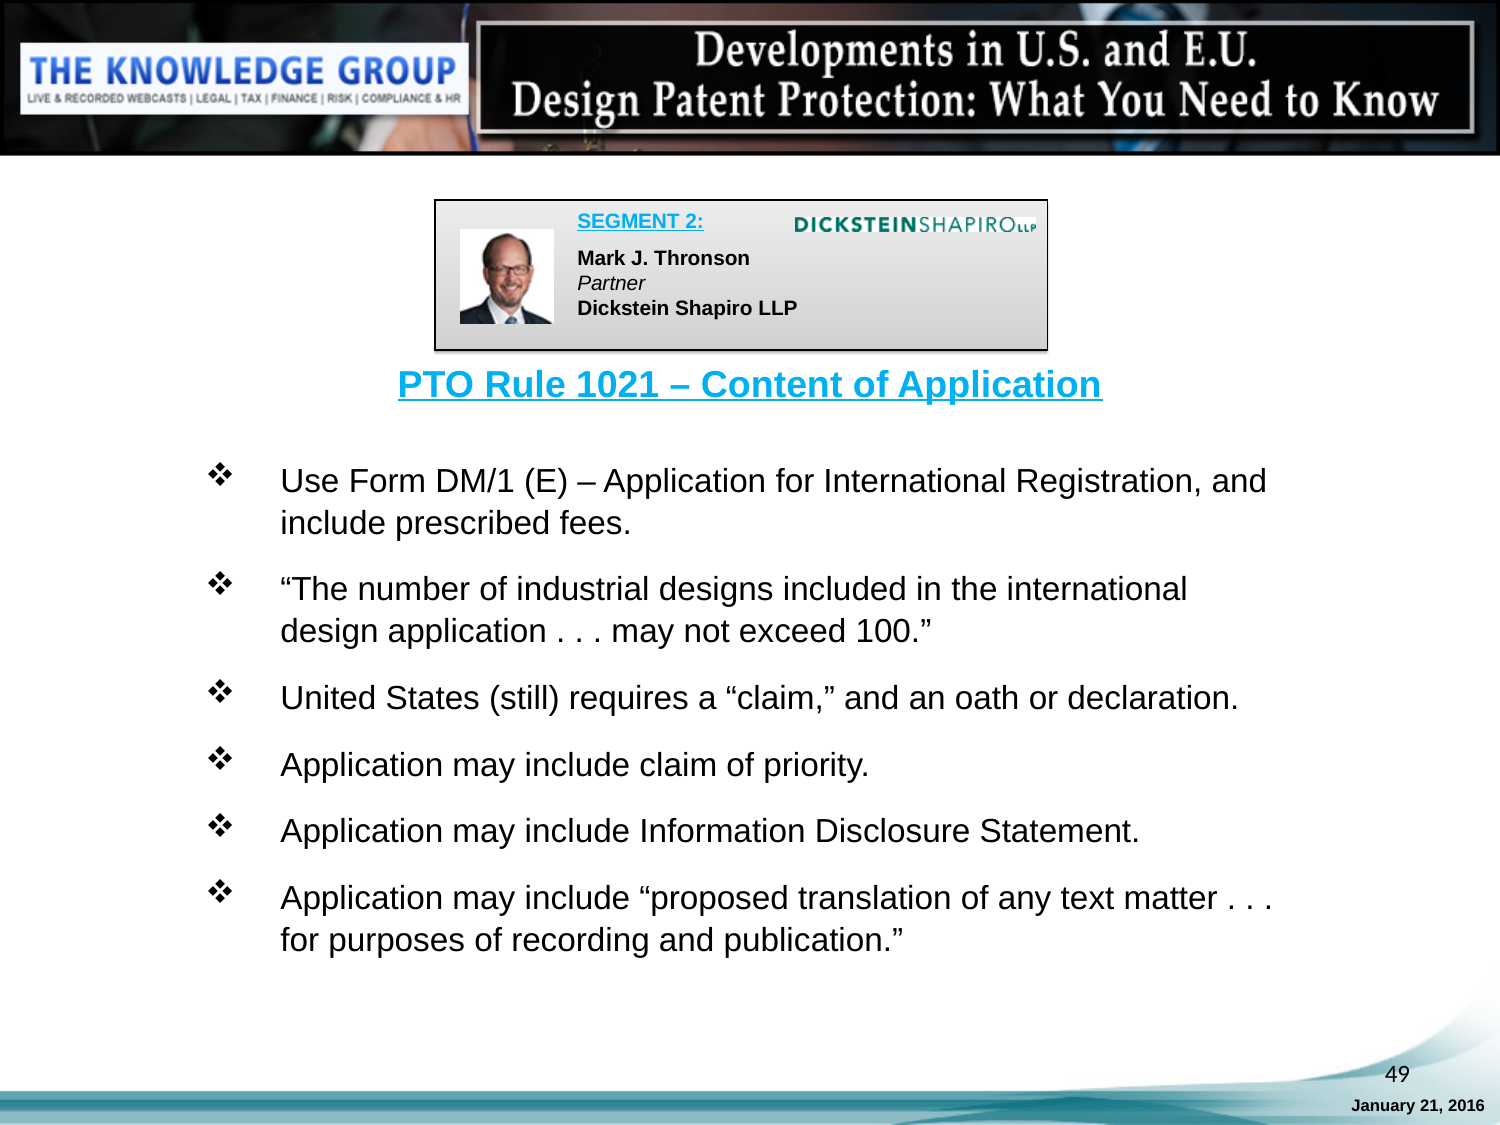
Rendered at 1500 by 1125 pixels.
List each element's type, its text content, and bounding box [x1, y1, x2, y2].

text_box Use Form DM/1 (E) – Application for International Registration, and include prescribed fees. “The number of industrial designs included in the international design application . . . may not exceed 100.” United States (still) requires a “claim,” and an oath or declaration. Application may include claim of priority. Application may include Information Disclosure Statement. Application may include “proposed translation of any text matter . . . for purposes of recording and publication.” [190, 449, 1311, 966]
picture [0, 412, 1500, 1125]
picture [0, 0, 1500, 352]
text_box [435, 199, 1048, 350]
text_box January 21, 2016 [1099, 1087, 1500, 1123]
text_box 49 [1074, 1042, 1425, 1103]
text_box PTO Rule 1021 – Content of Application [0, 352, 1500, 412]
